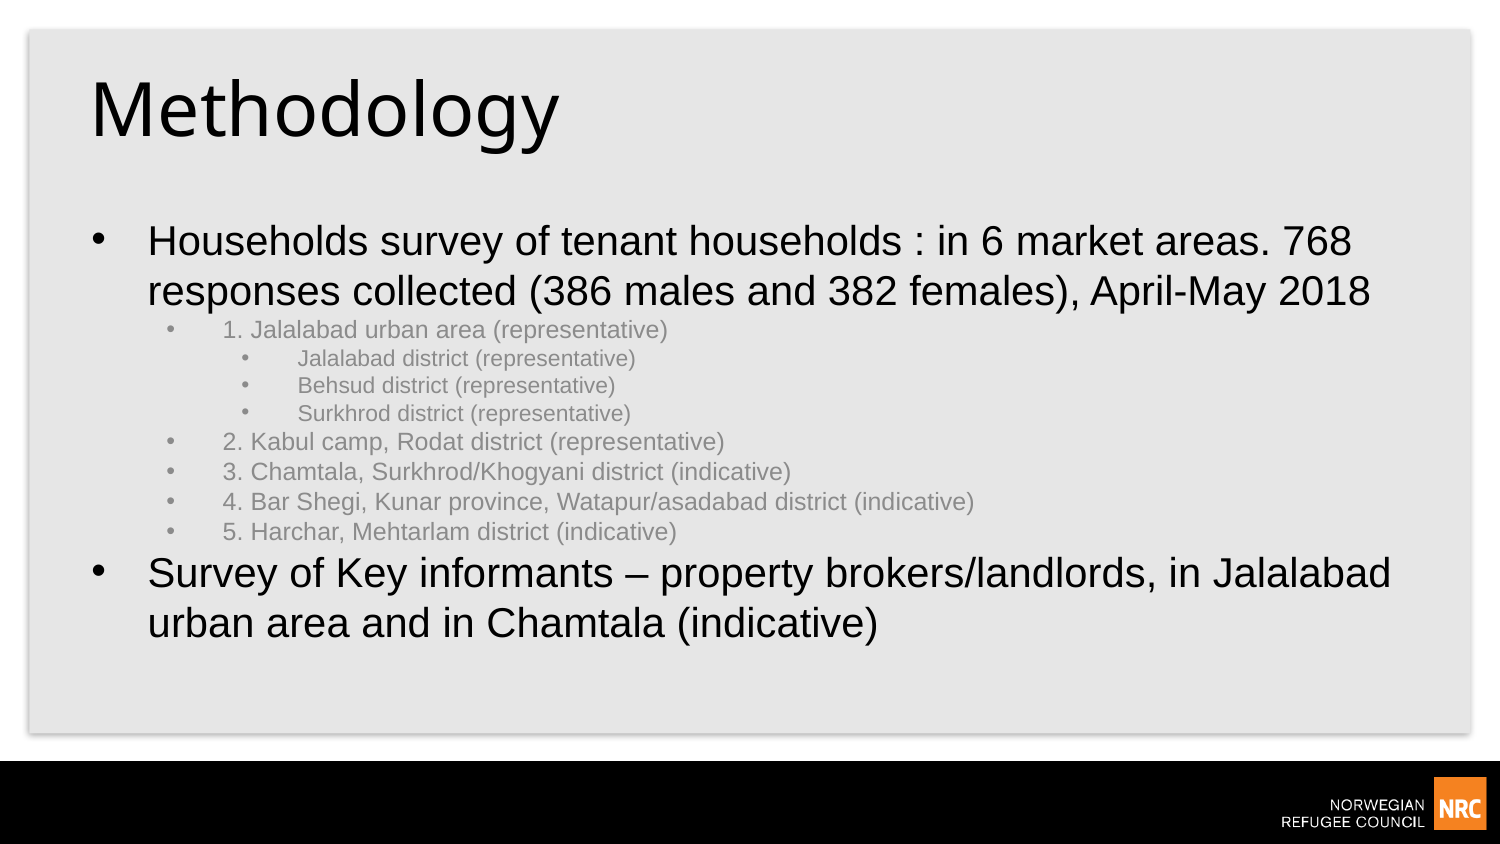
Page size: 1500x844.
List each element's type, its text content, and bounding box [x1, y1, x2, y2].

title Methodology [75, 54, 1425, 196]
subtitle Households survey of tenant households : in 6 market areas. 768 responses collected (386 males and 382 females), April-May 2018 1. Jalalabad urban area (representative) Jalalabad district (representative) Behsud district (representative) Surkhrod district (representative) 2. Kabul camp, Rodat district (representative) 3. Chamtala, Surkhrod/Khogyani district (indicative) 4. Bar Shegi, Kunar province, Watapur/asadabad district (indicative) 5. Harchar, Mehtarlam district (indicative) Survey of Key informants – property brokers/landlords, in Jalalabad urban area and in Chamtala (indicative) [76, 206, 1425, 689]
